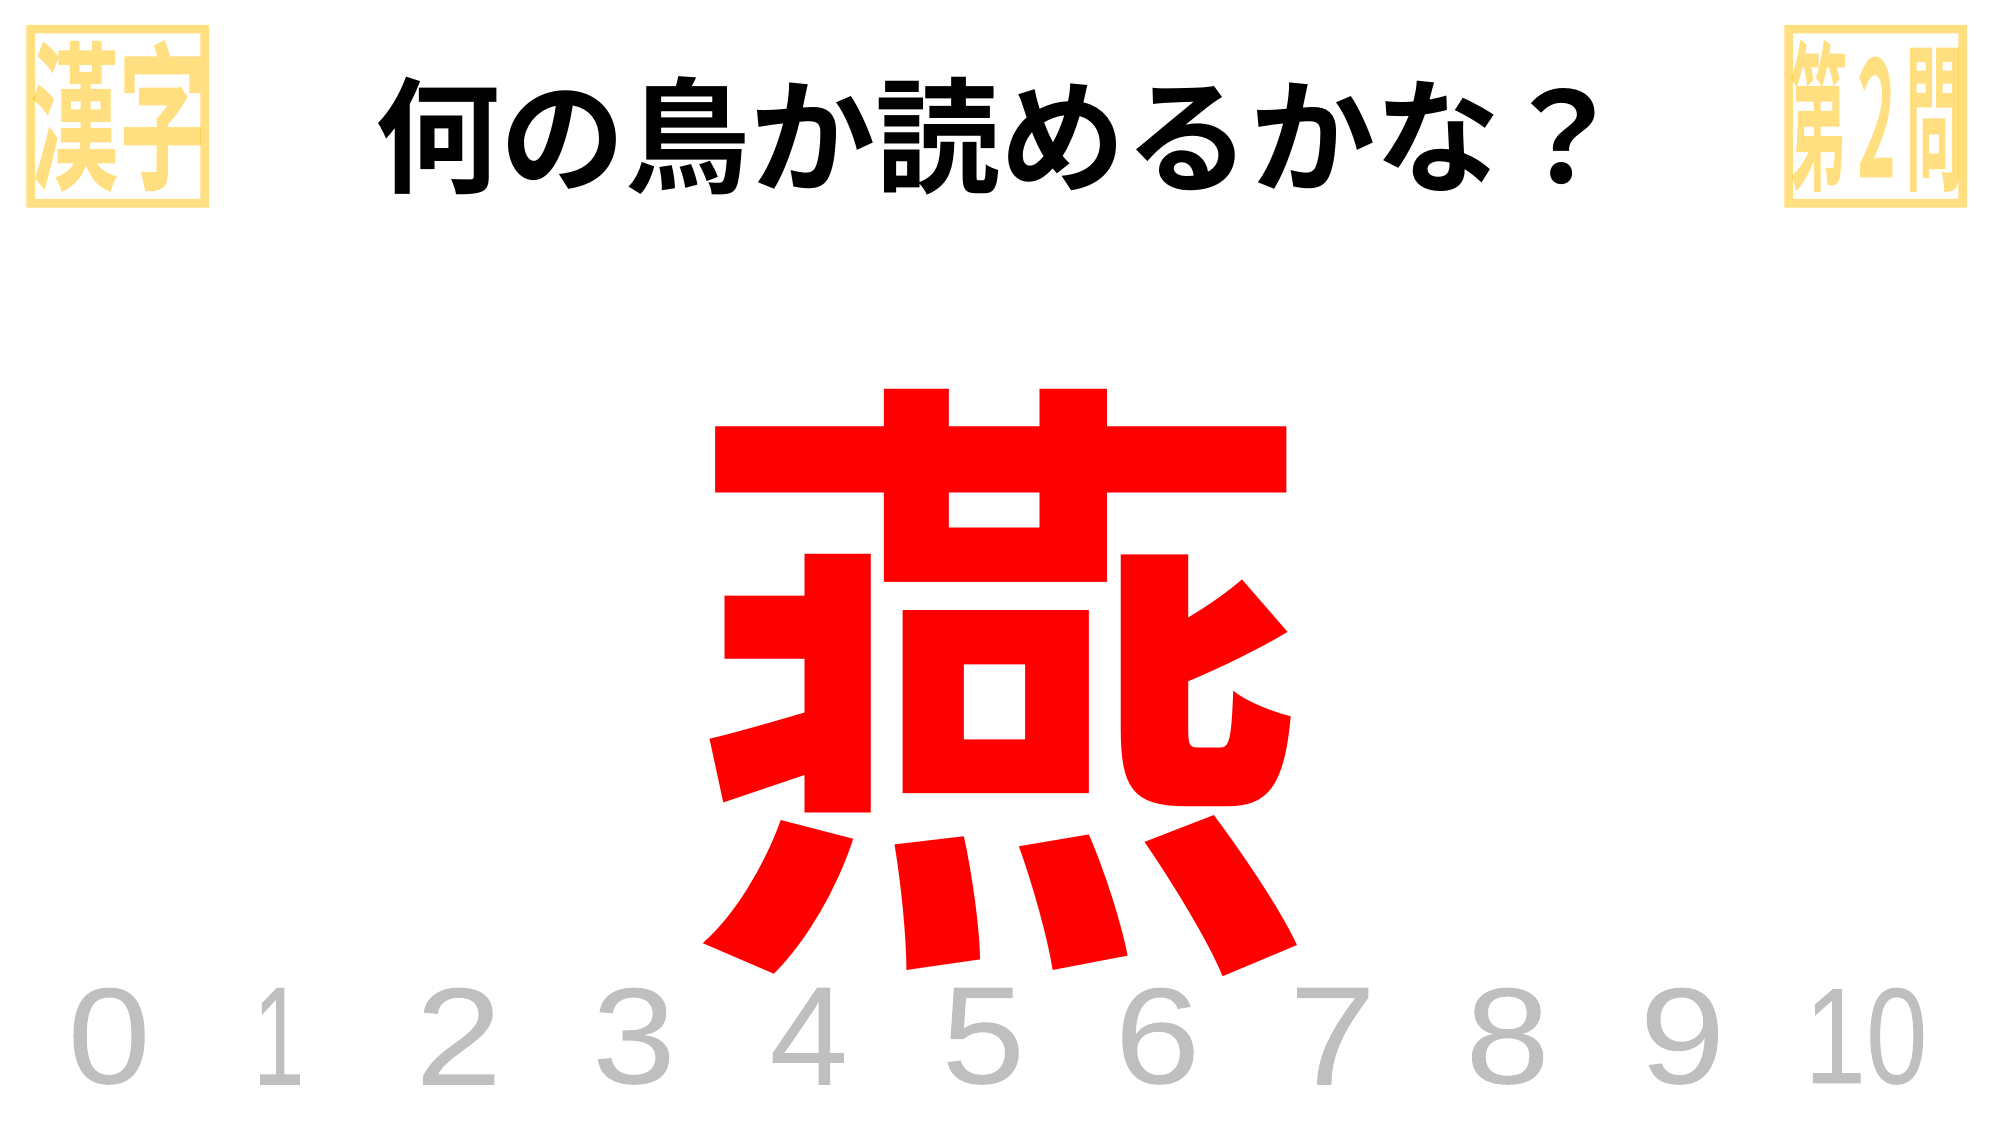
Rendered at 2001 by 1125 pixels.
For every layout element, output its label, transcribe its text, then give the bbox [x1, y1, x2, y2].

text_box 燕 [672, 287, 1328, 1053]
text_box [26, 24, 210, 208]
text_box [1784, 24, 1968, 208]
text_box 何の鳥か読めるかな？ [360, 50, 1640, 216]
